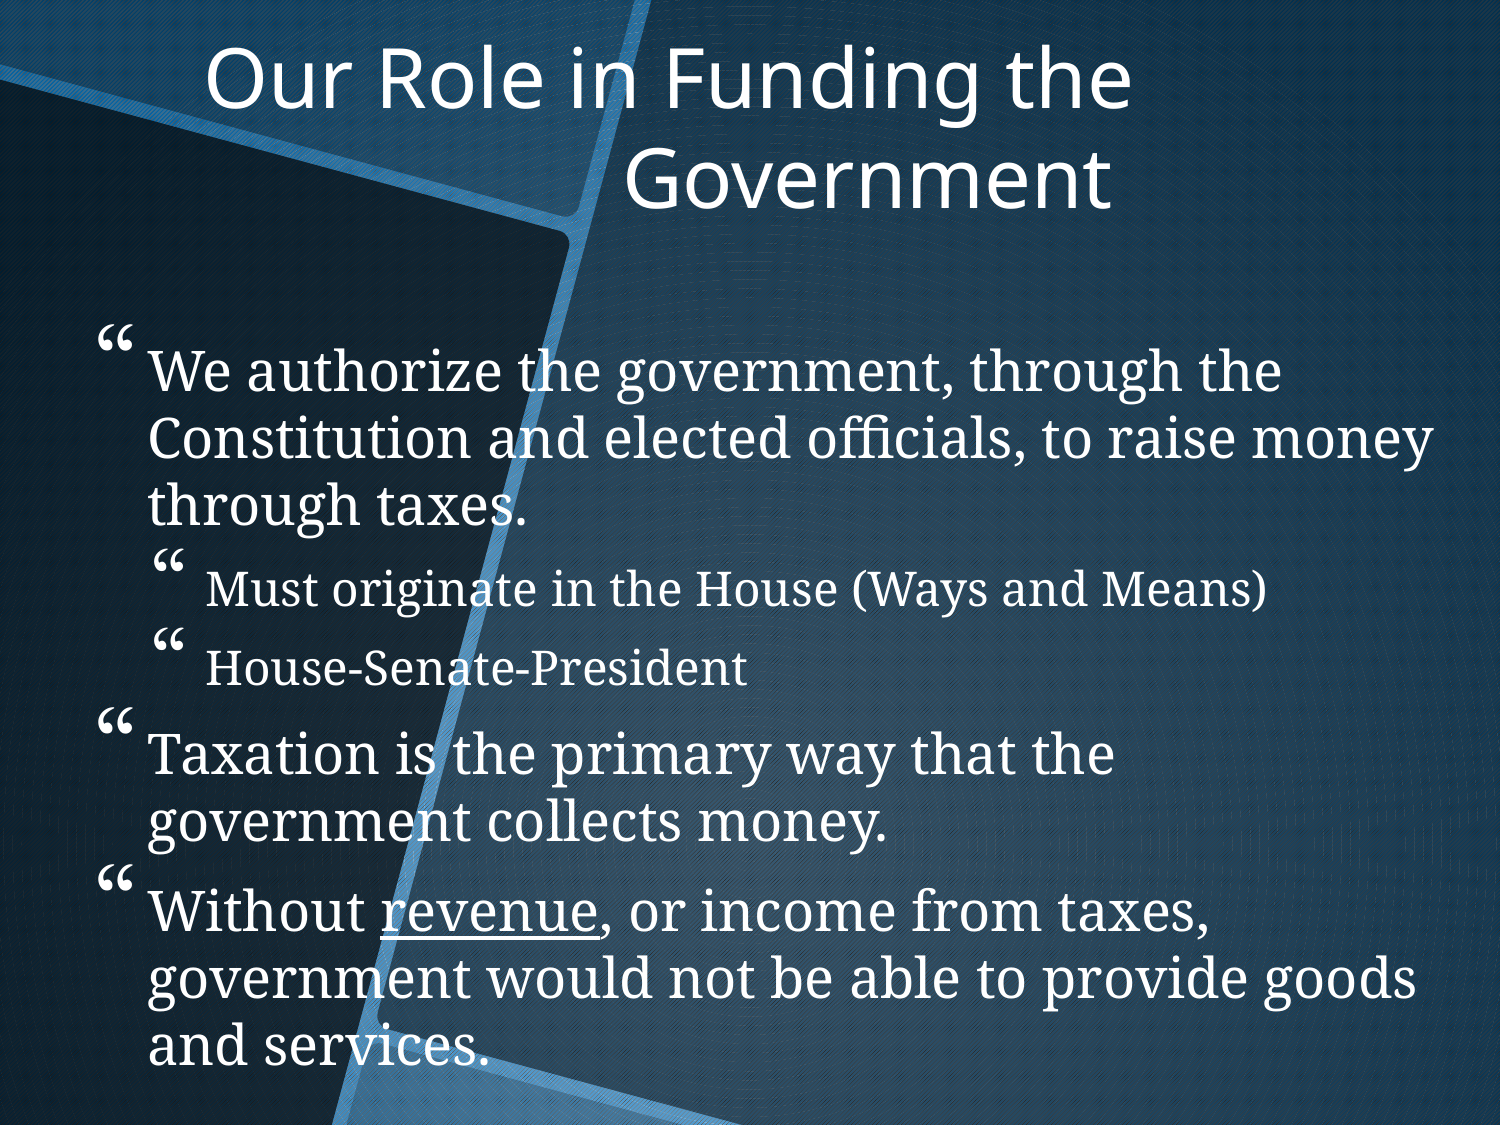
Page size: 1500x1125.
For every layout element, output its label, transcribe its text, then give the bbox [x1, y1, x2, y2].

title Our Role in Funding the Government [0, 0, 1150, 233]
list We authorize the government, through the Constitution and elected officials, to raise money through taxes. Must originate in the House (Ways and Means) House-Senate-President Taxation is the primary way that the government collects money. Without revenue, or income from taxes, government would not be able to provide goods and services. [75, 324, 1463, 1088]
